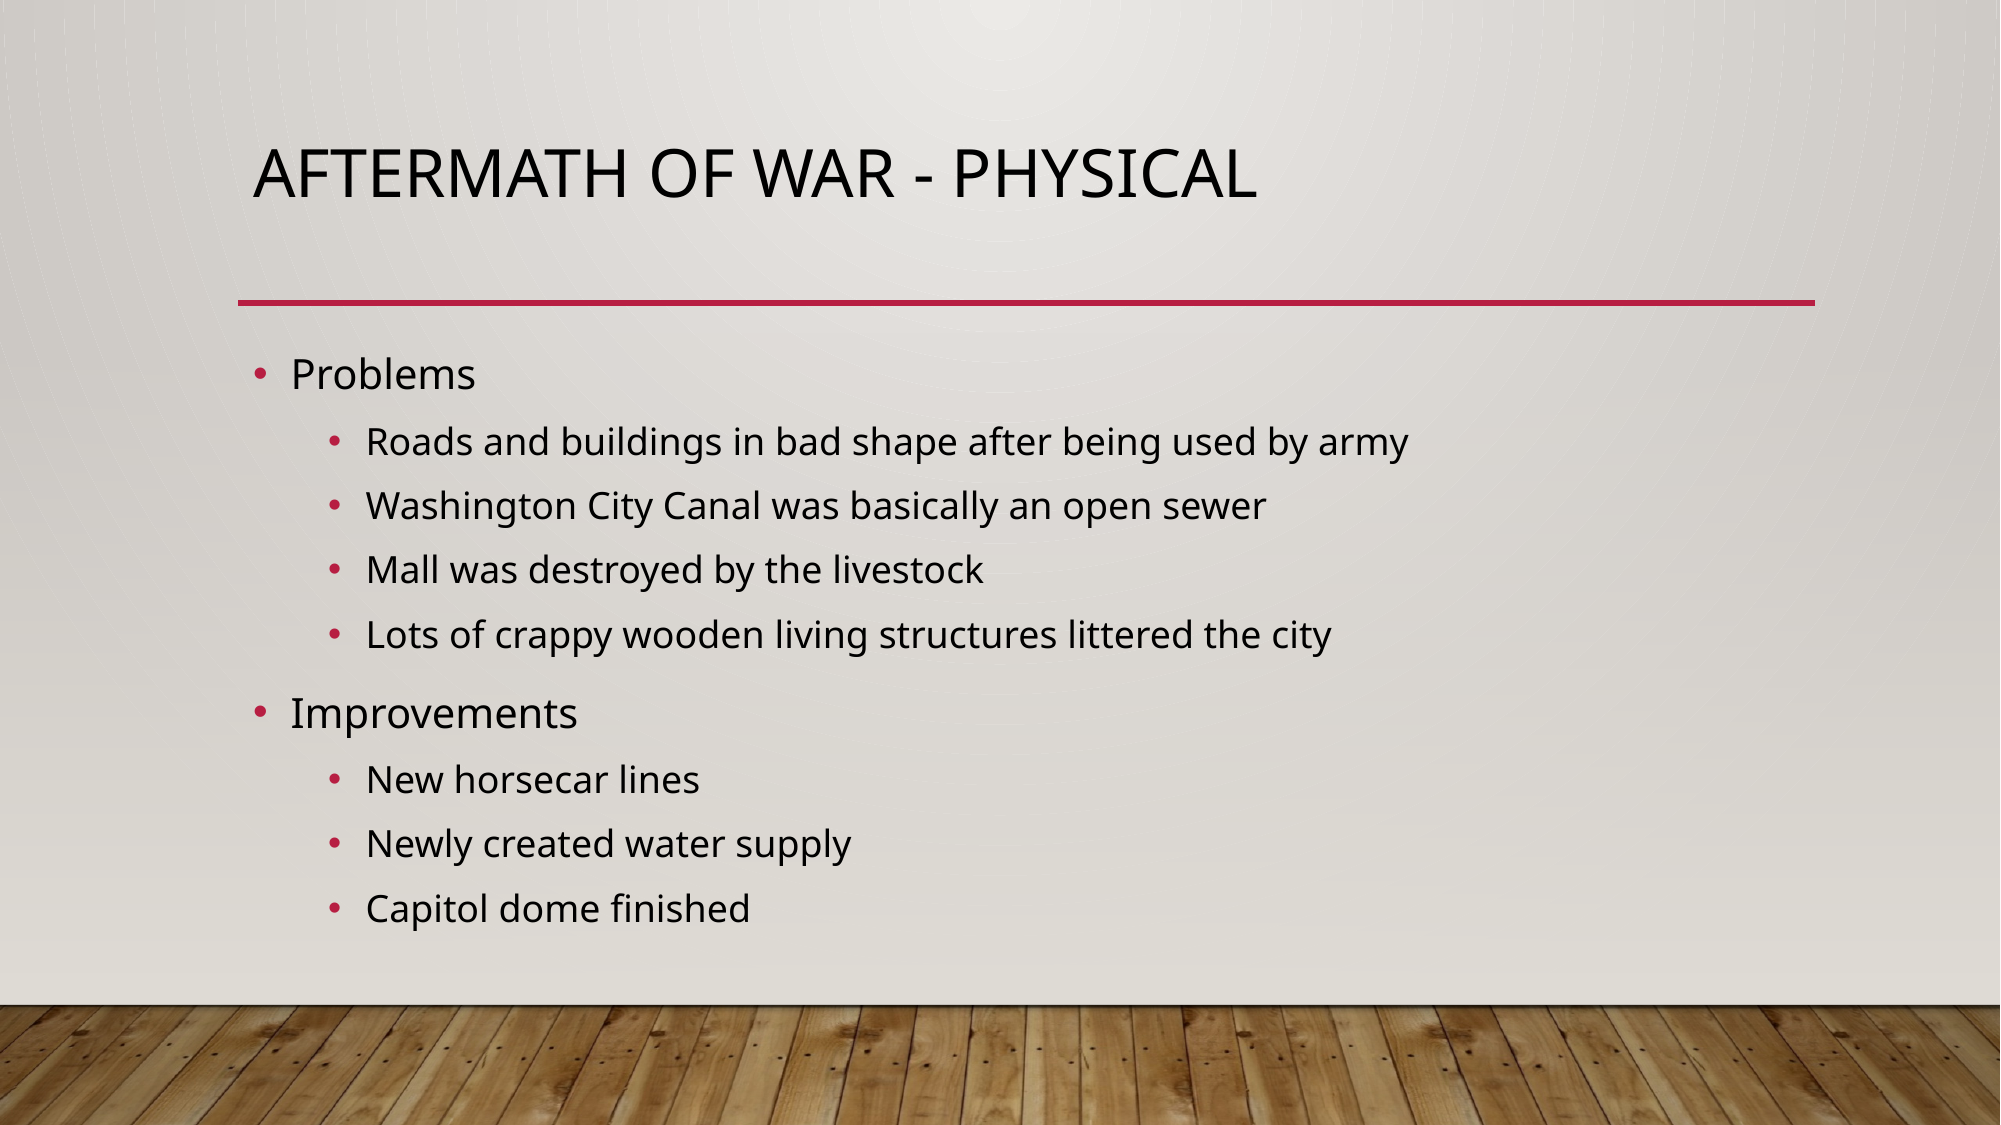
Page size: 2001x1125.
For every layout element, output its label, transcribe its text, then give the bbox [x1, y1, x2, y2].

list Problems Roads and buildings in bad shape after being used by army Washington City Canal was basically an open sewer Mall was destroyed by the livestock Lots of crappy wooden living structures littered the city Improvements New horsecar lines Newly created water supply Capitol dome finished [238, 330, 1814, 1014]
picture [0, 1005, 2000, 1125]
title Aftermath of war - Physical [238, 131, 1814, 305]
